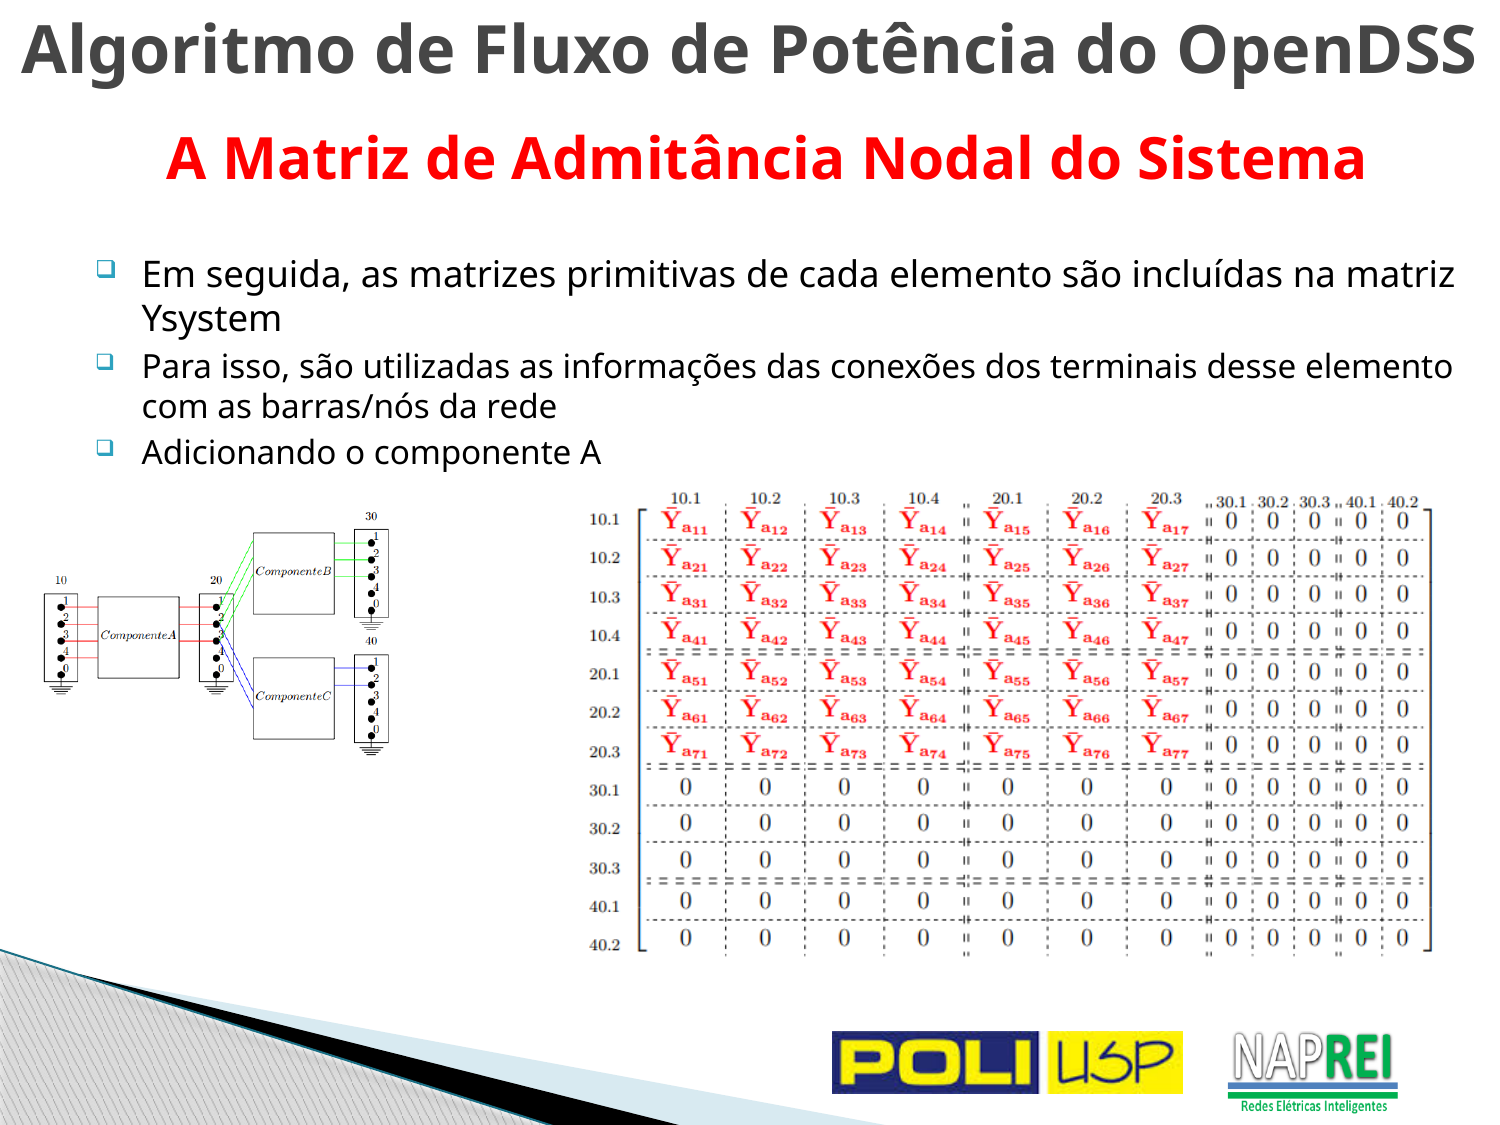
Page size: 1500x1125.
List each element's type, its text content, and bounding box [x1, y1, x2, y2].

text_box Algoritmo de Fluxo de Potência do OpenDSS [0, 0, 1500, 114]
text_box A Matriz de Admitância Nodal do Sistema [17, 114, 1500, 199]
picture [1222, 1031, 1399, 1114]
list Em seguida, as matrizes primitivas de cada elemento são incluídas na matriz Ysystem Para isso, são utilizadas as informações das conexões dos terminais desse elemento com as barras/nós da rede Adicionando o componente A [75, 243, 1471, 480]
picture [0, 503, 421, 764]
picture [832, 1031, 1183, 1094]
picture [572, 479, 1448, 964]
